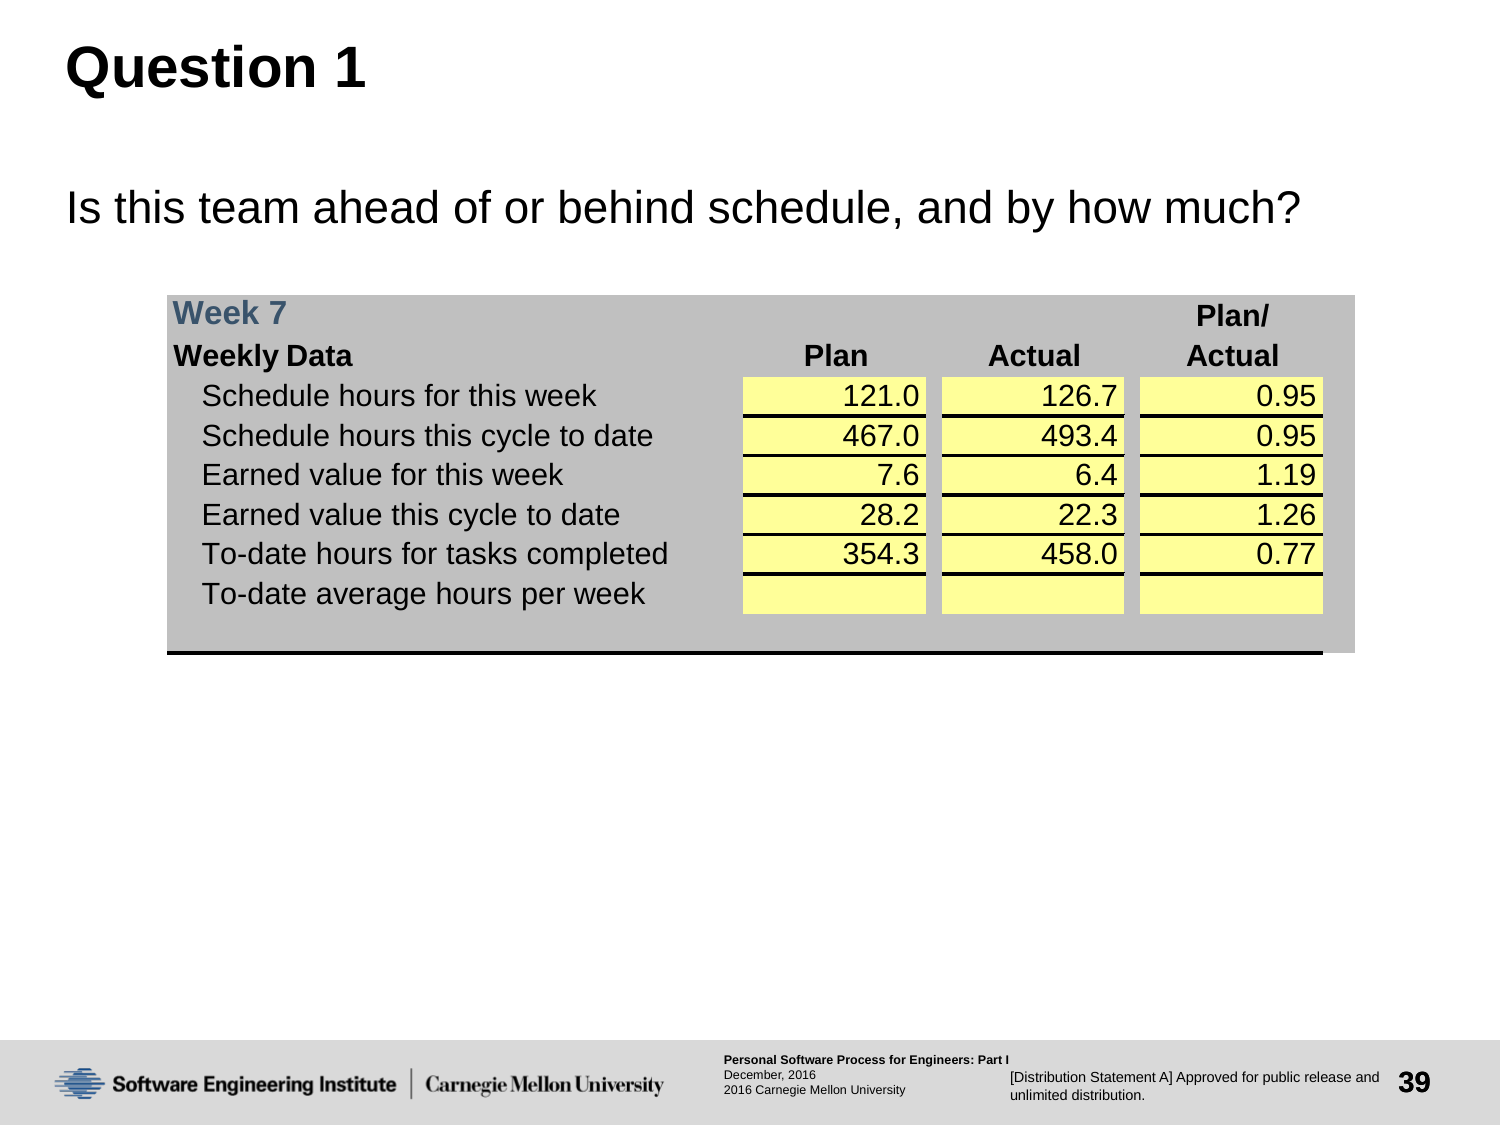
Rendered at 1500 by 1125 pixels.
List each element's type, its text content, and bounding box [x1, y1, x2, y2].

picture [46, 1061, 673, 1104]
picture [165, 292, 1357, 655]
list Is this team ahead of or behind schedule, and by how much? [65, 177, 1431, 1000]
title Question 1 [65, 37, 1313, 148]
